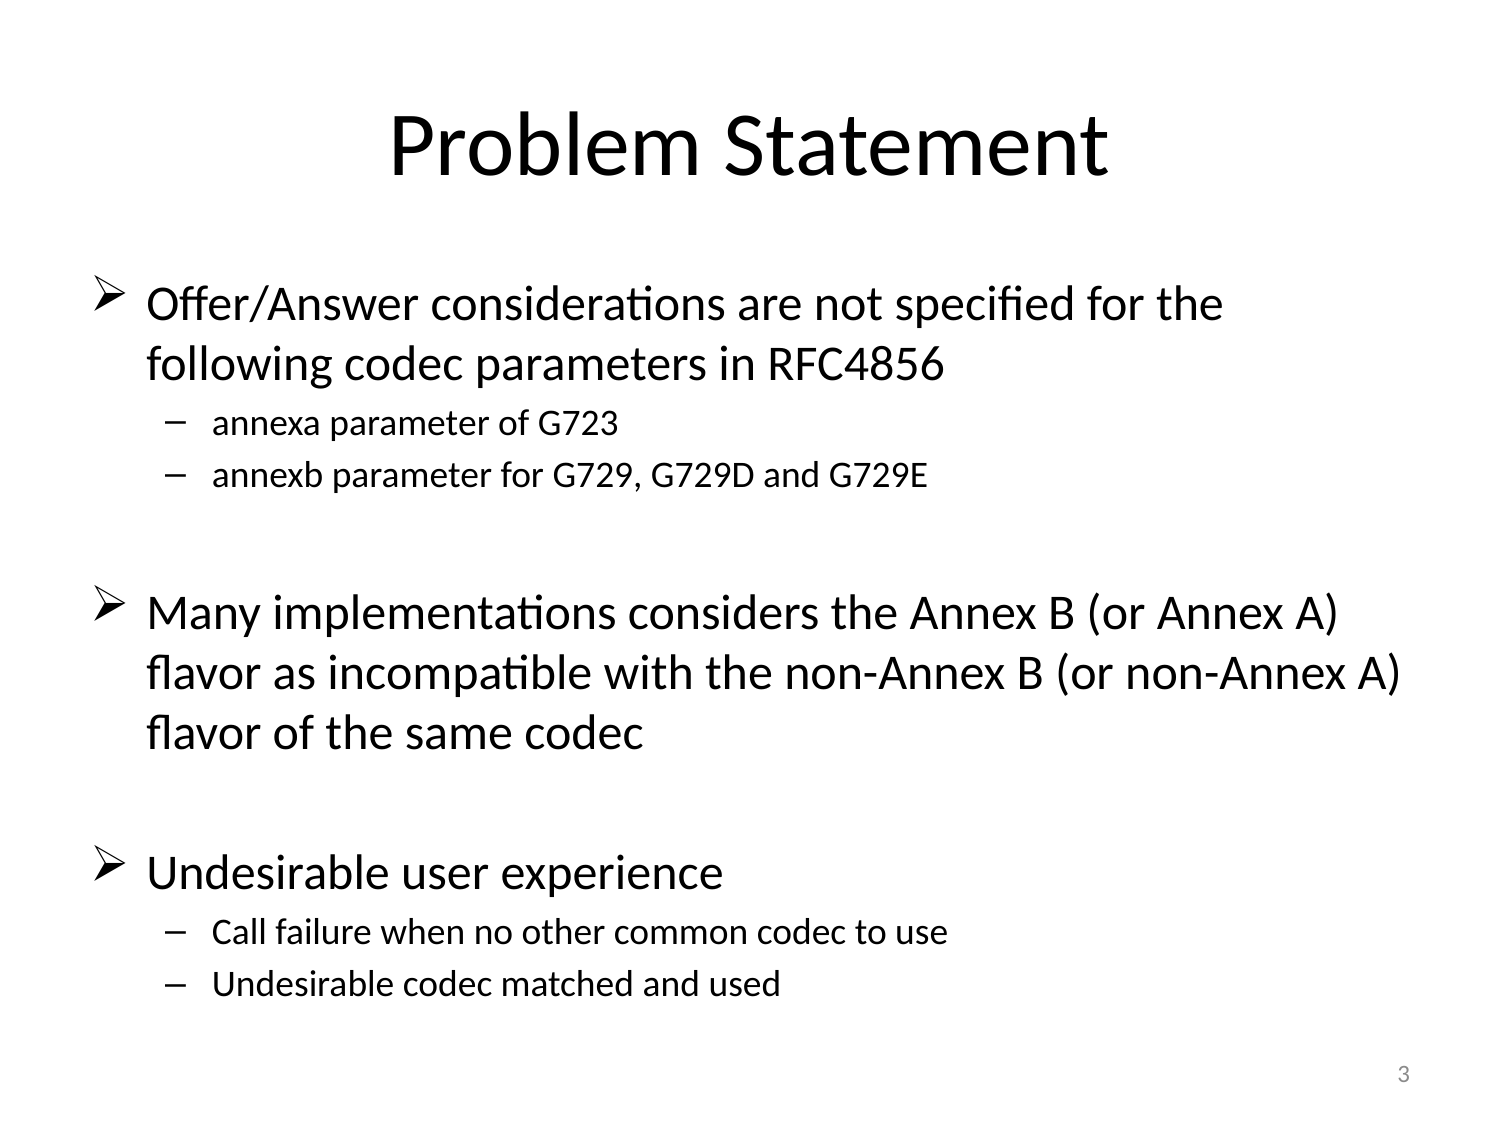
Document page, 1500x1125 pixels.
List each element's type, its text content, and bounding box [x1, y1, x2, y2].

title Problem Statement [74, 44, 1426, 233]
slide_number 3 [1337, 1042, 1425, 1103]
list Offer/Answer considerations are not specified for the following codec parameters in RFC4856 annexa parameter of G723 annexb parameter for G729, G729D and G729E Many implementations considers the Annex B (or Annex A) flavor as incompatible with the non-Annex B (or non-Annex A) flavor of the same codec Undesirable user experience Call failure when no other common codec to use Undesirable codec matched and used [74, 262, 1426, 1006]
